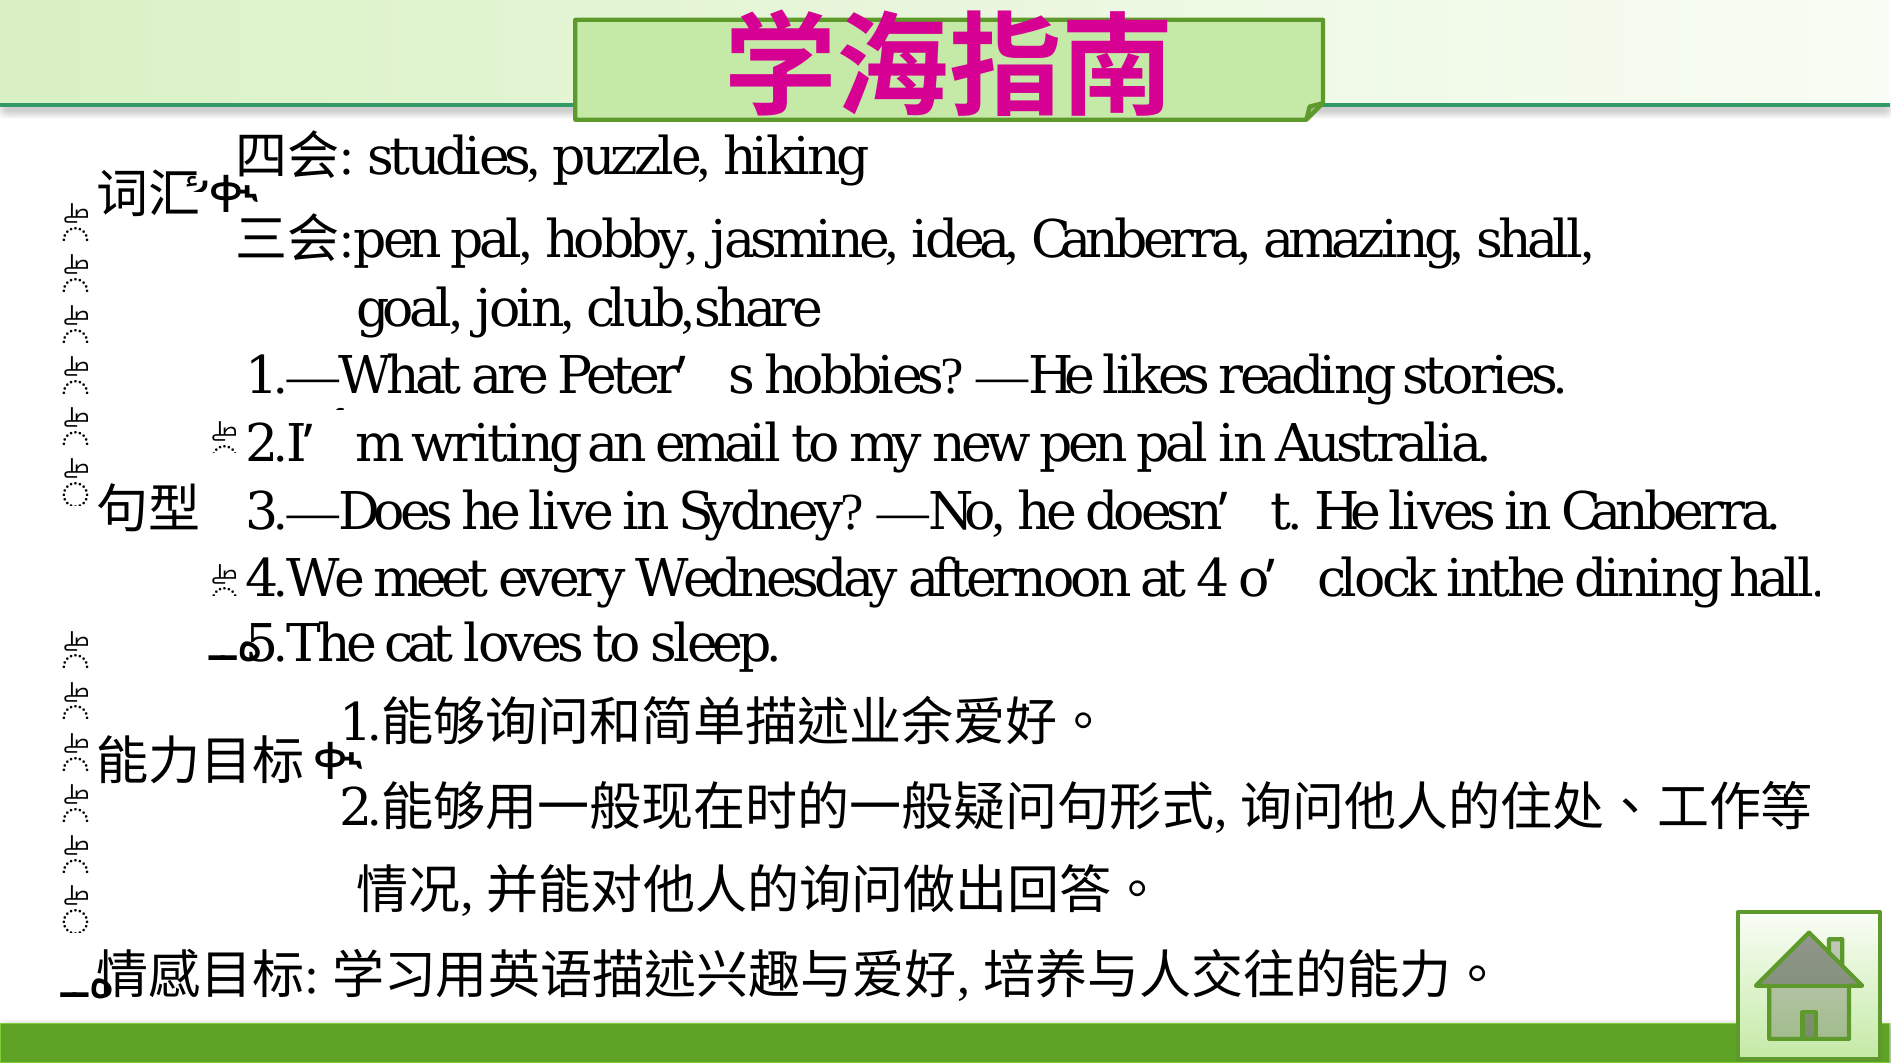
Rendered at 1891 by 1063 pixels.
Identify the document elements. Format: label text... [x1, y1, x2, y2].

text_box 学海指南 [573, 17, 1326, 112]
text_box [60, 114, 1820, 1008]
